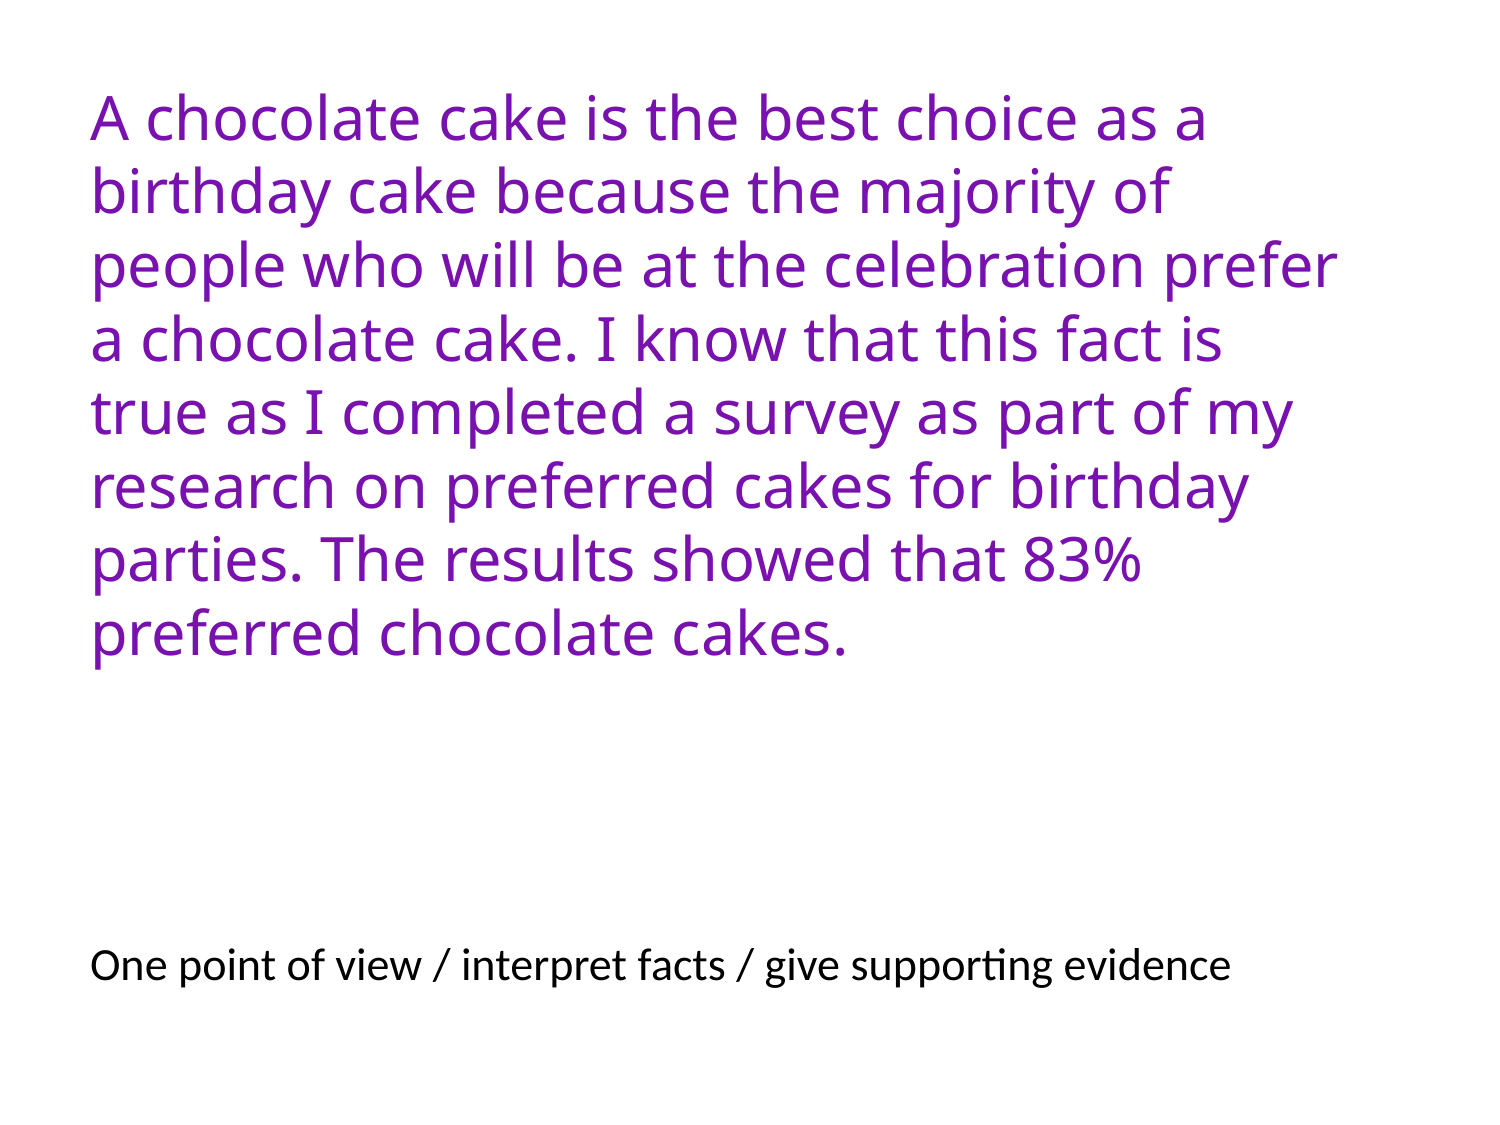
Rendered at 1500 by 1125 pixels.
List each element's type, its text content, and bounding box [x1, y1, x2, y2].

list A chocolate cake is the best choice as a birthday cake because the majority of people who will be at the celebration prefer a chocolate cake. I know that this fact is true as I completed a survey as part of my research on preferred cakes for birthday parties. The results showed that 83% preferred chocolate cakes. One point of view / interpret facts / give supporting evidence [75, 71, 1367, 1005]
